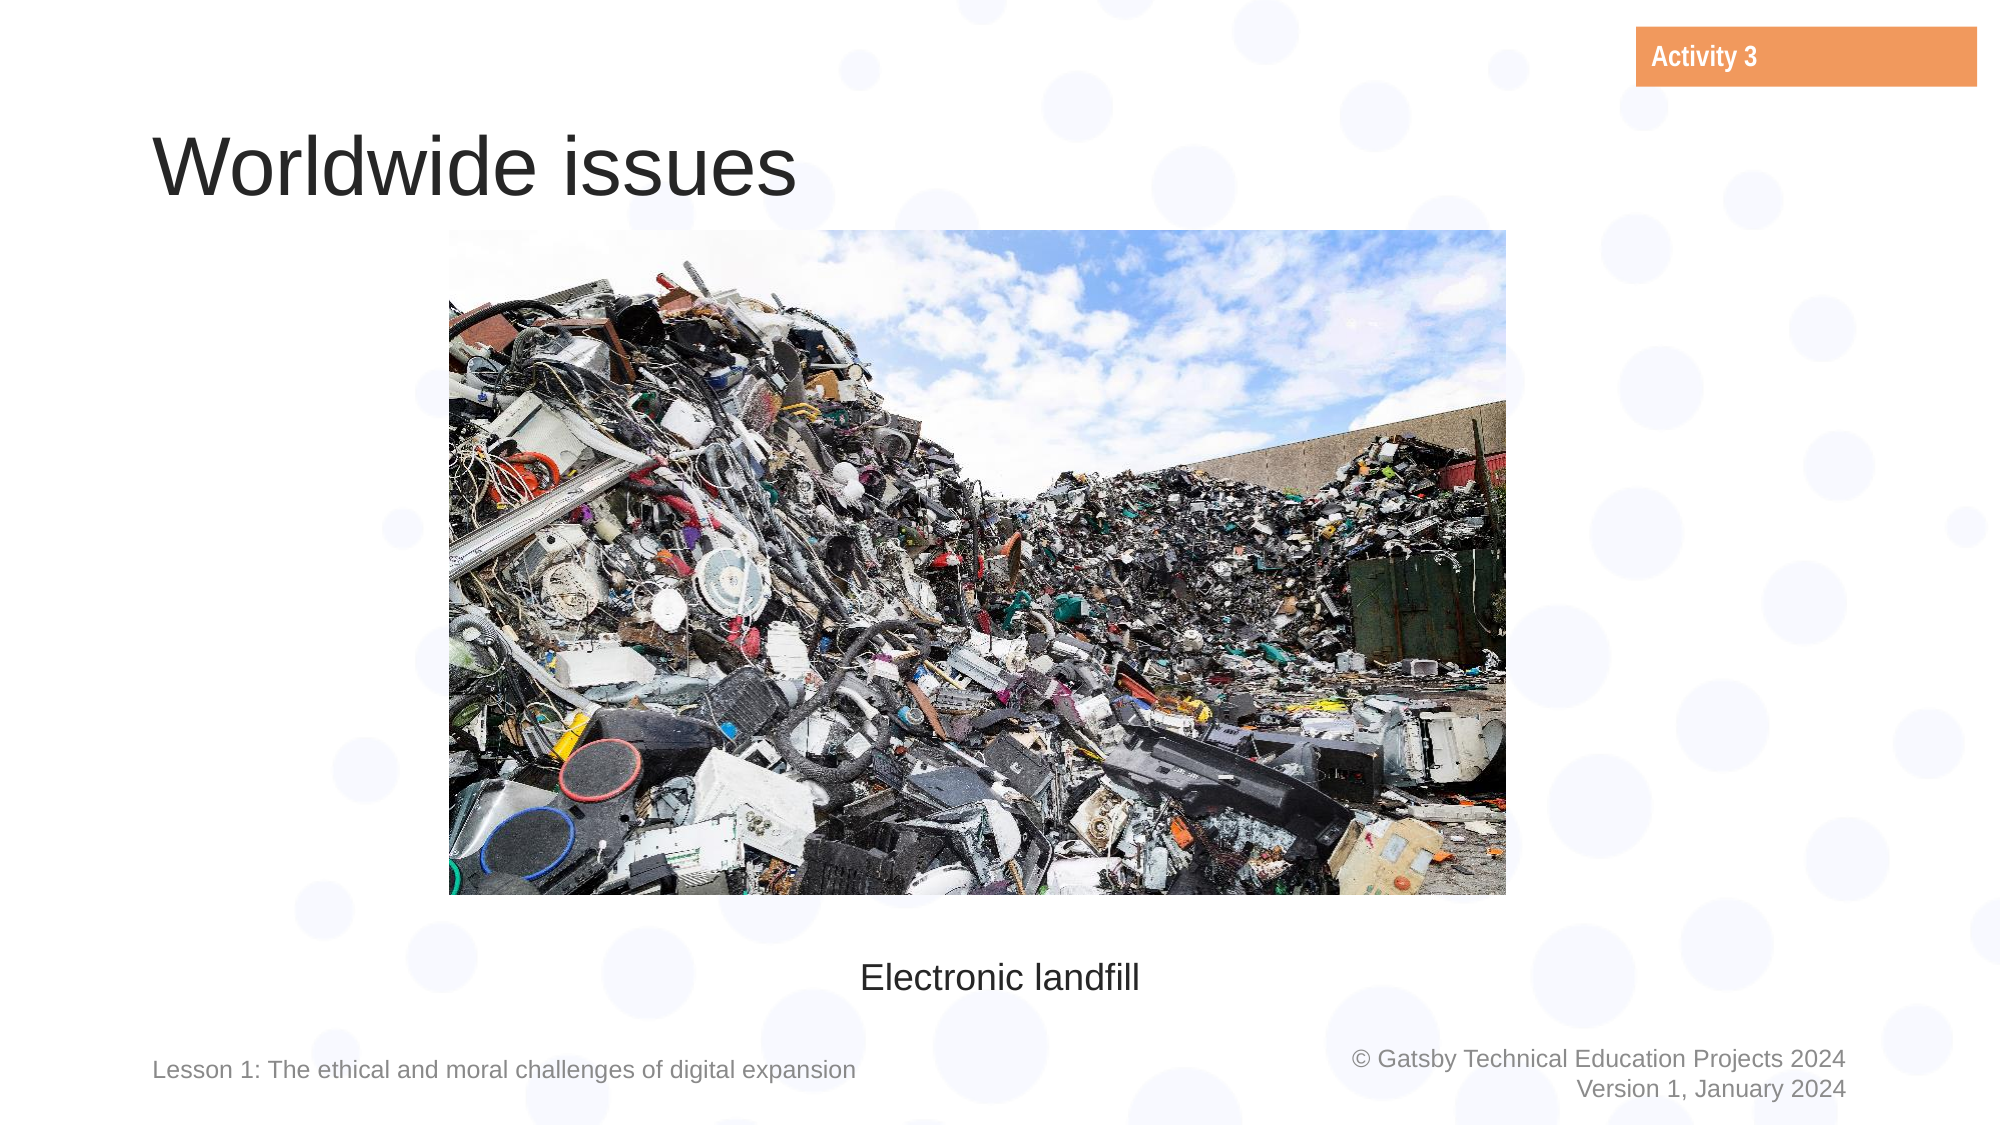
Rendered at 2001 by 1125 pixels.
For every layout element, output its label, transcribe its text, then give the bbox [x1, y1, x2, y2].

list Lesson 1: The ethical and moral challenges of digital expansion [137, 1031, 978, 1103]
list Electronic landfill [137, 942, 1863, 1014]
list Activity 3 [1636, 26, 1978, 87]
title Worldwide issues [137, 59, 1863, 278]
picture [449, 230, 1506, 895]
